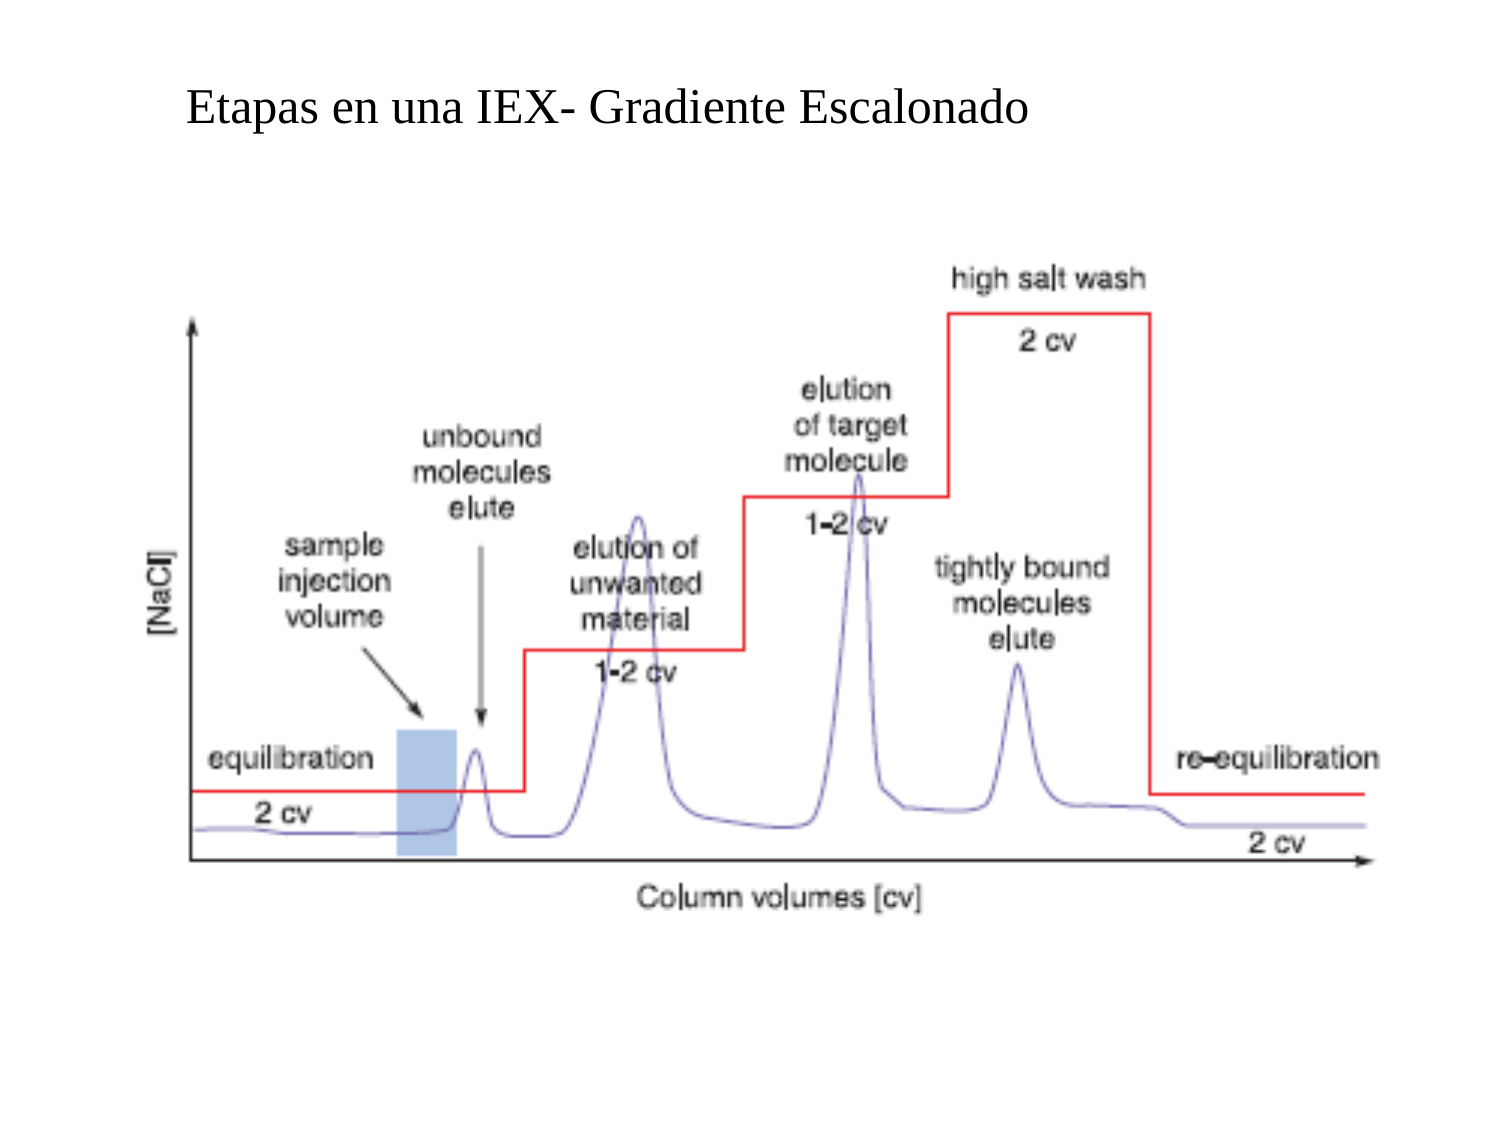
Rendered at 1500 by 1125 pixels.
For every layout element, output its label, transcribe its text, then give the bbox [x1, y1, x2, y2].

picture [76, 172, 1448, 929]
text_box Etapas en una IEX- Gradiente Escalonado [171, 66, 1152, 142]
